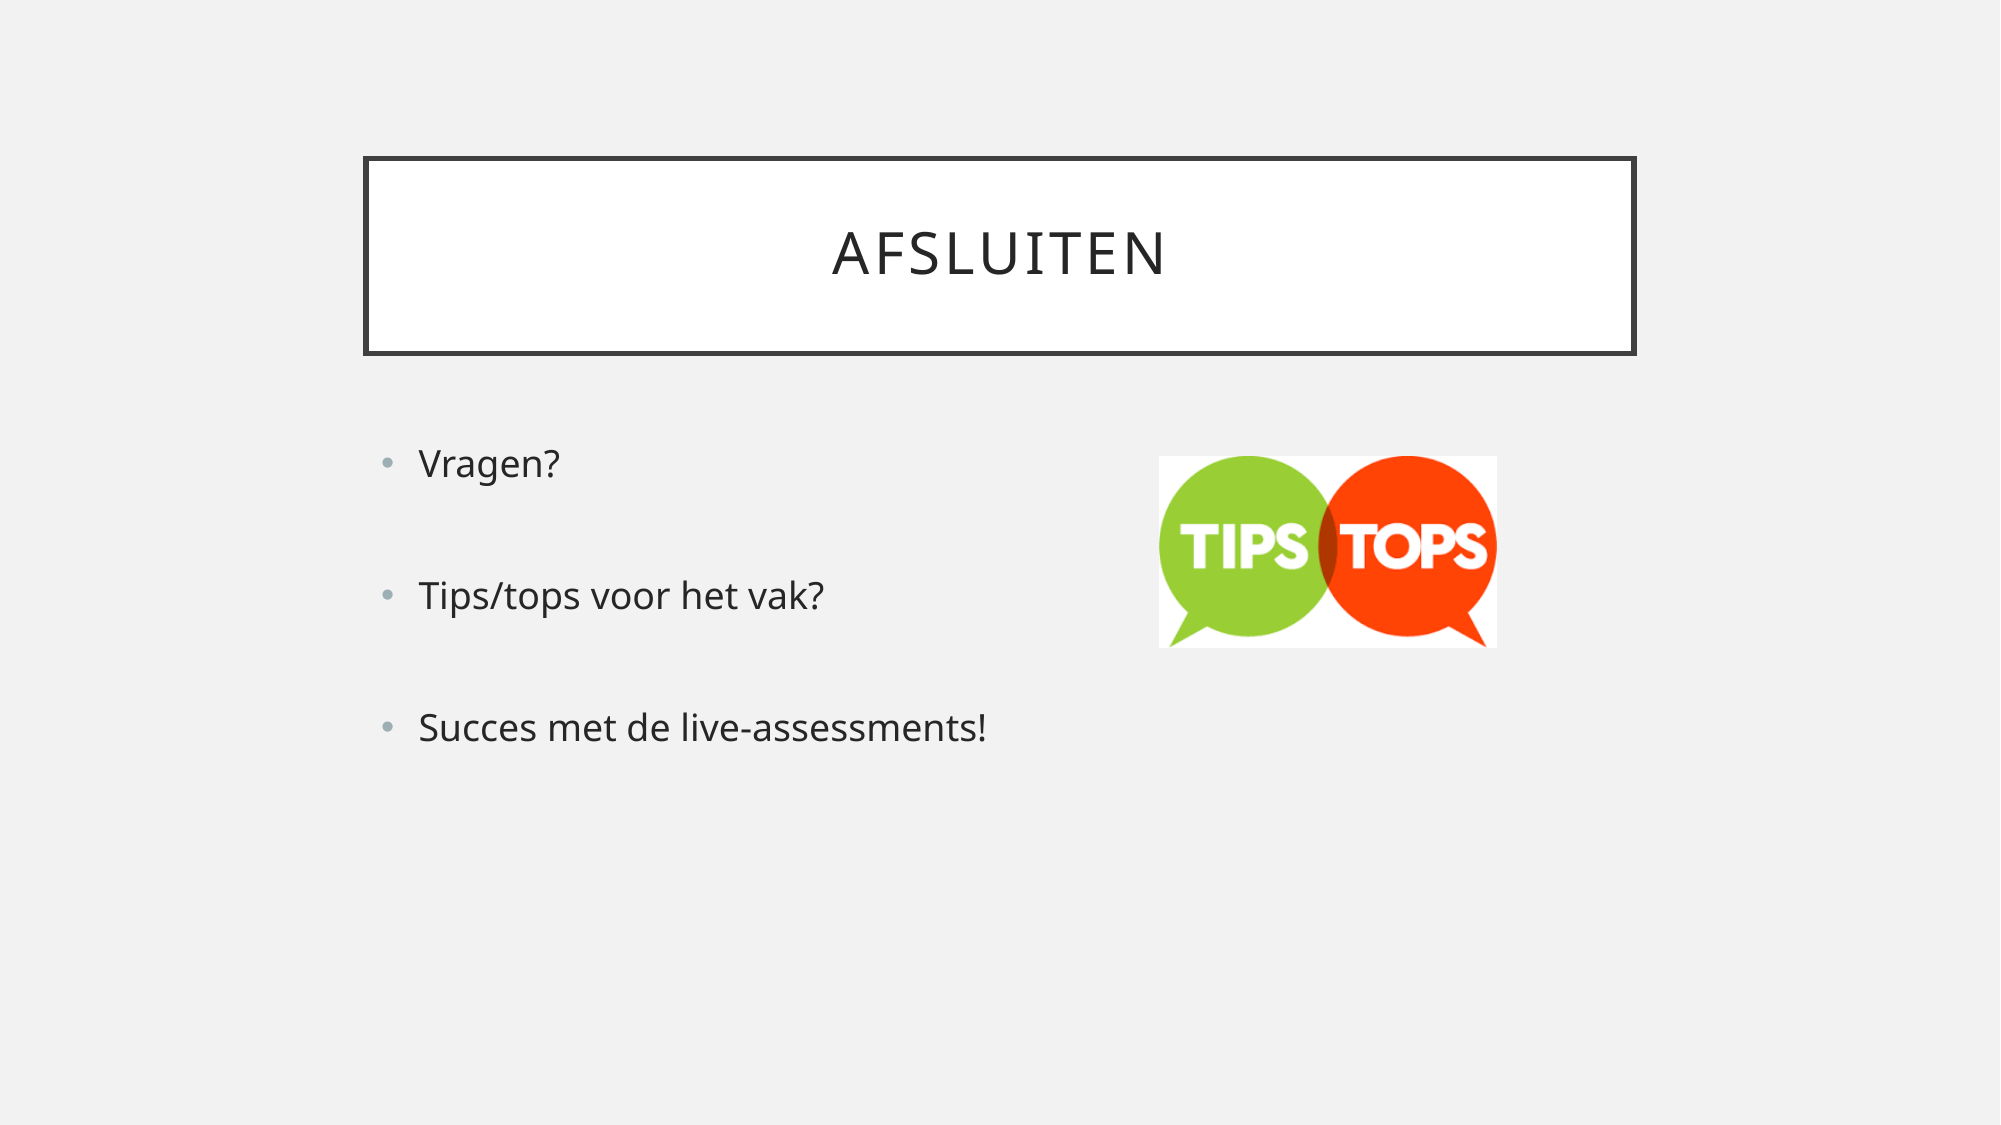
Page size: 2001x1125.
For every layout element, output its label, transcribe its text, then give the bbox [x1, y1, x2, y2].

title afsluiten [363, 156, 1637, 356]
list Vragen? Tips/tops voor het vak? Succes met de live-assessments! [366, 432, 1634, 942]
picture [1158, 456, 1497, 648]
